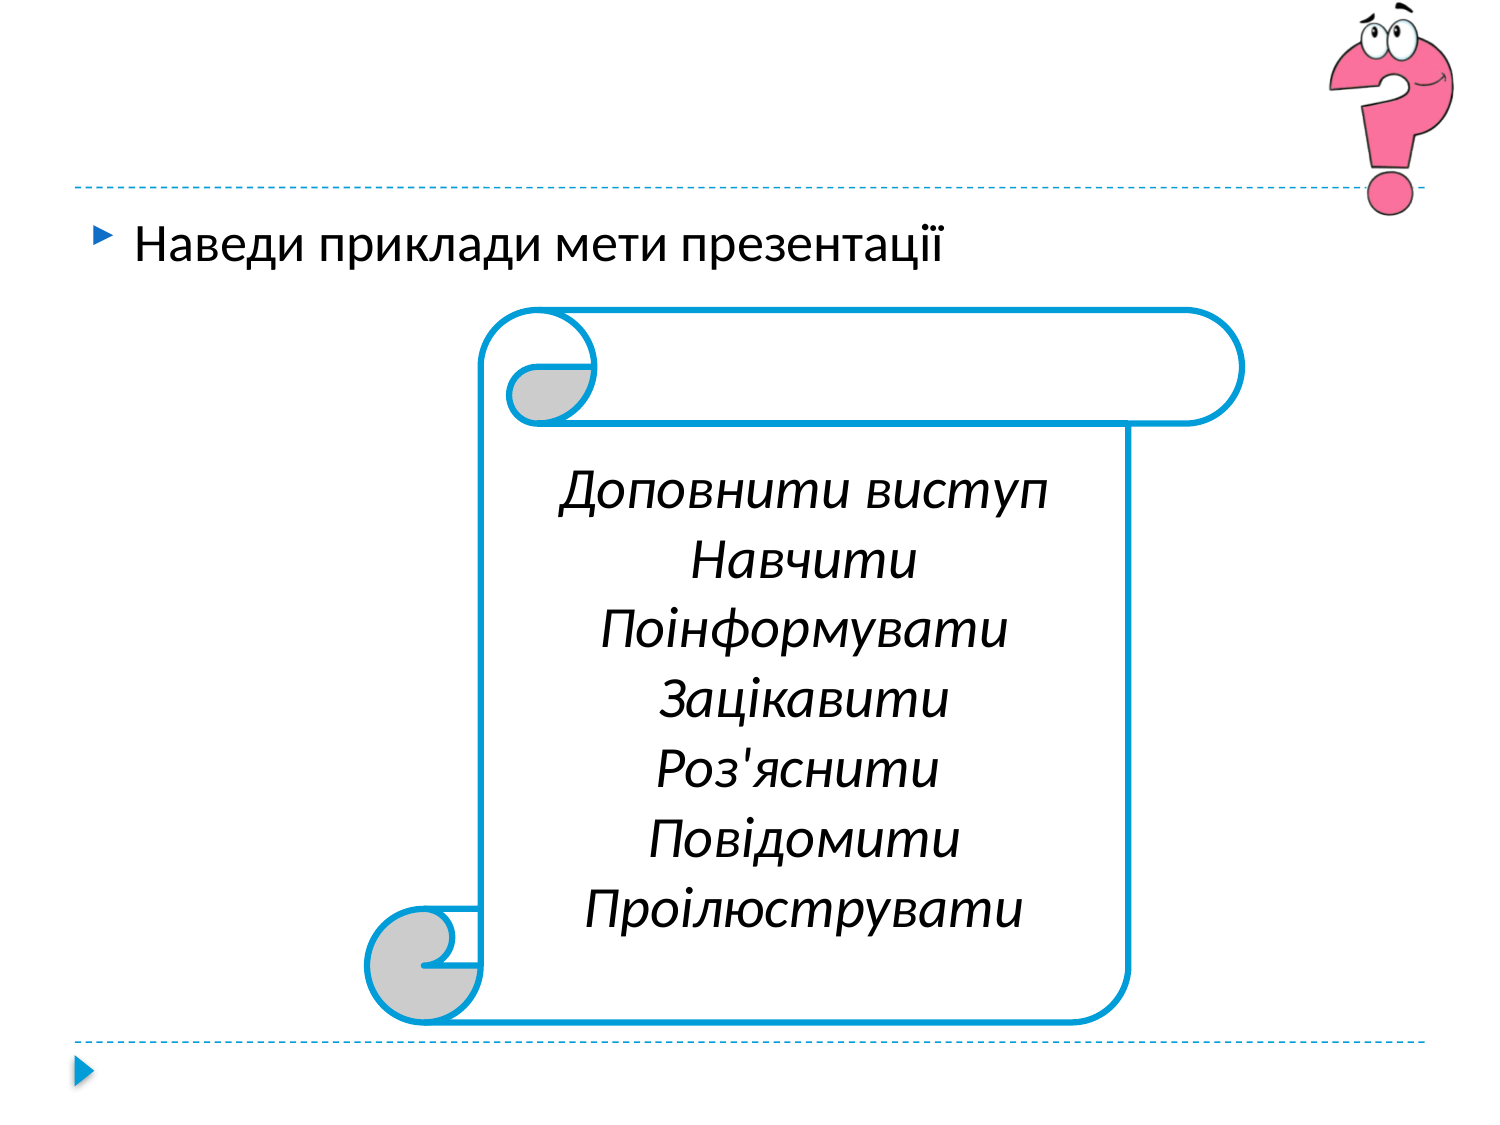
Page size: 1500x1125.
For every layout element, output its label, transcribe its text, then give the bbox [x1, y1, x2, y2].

picture [1281, 0, 1500, 230]
text_box Доповнити виступ Навчити Поінформувати Зацікавити Роз'яснити Повідомити Проілюструвати [365, 308, 1244, 1025]
list Наведи приклади мети презентації [75, 200, 1425, 1010]
